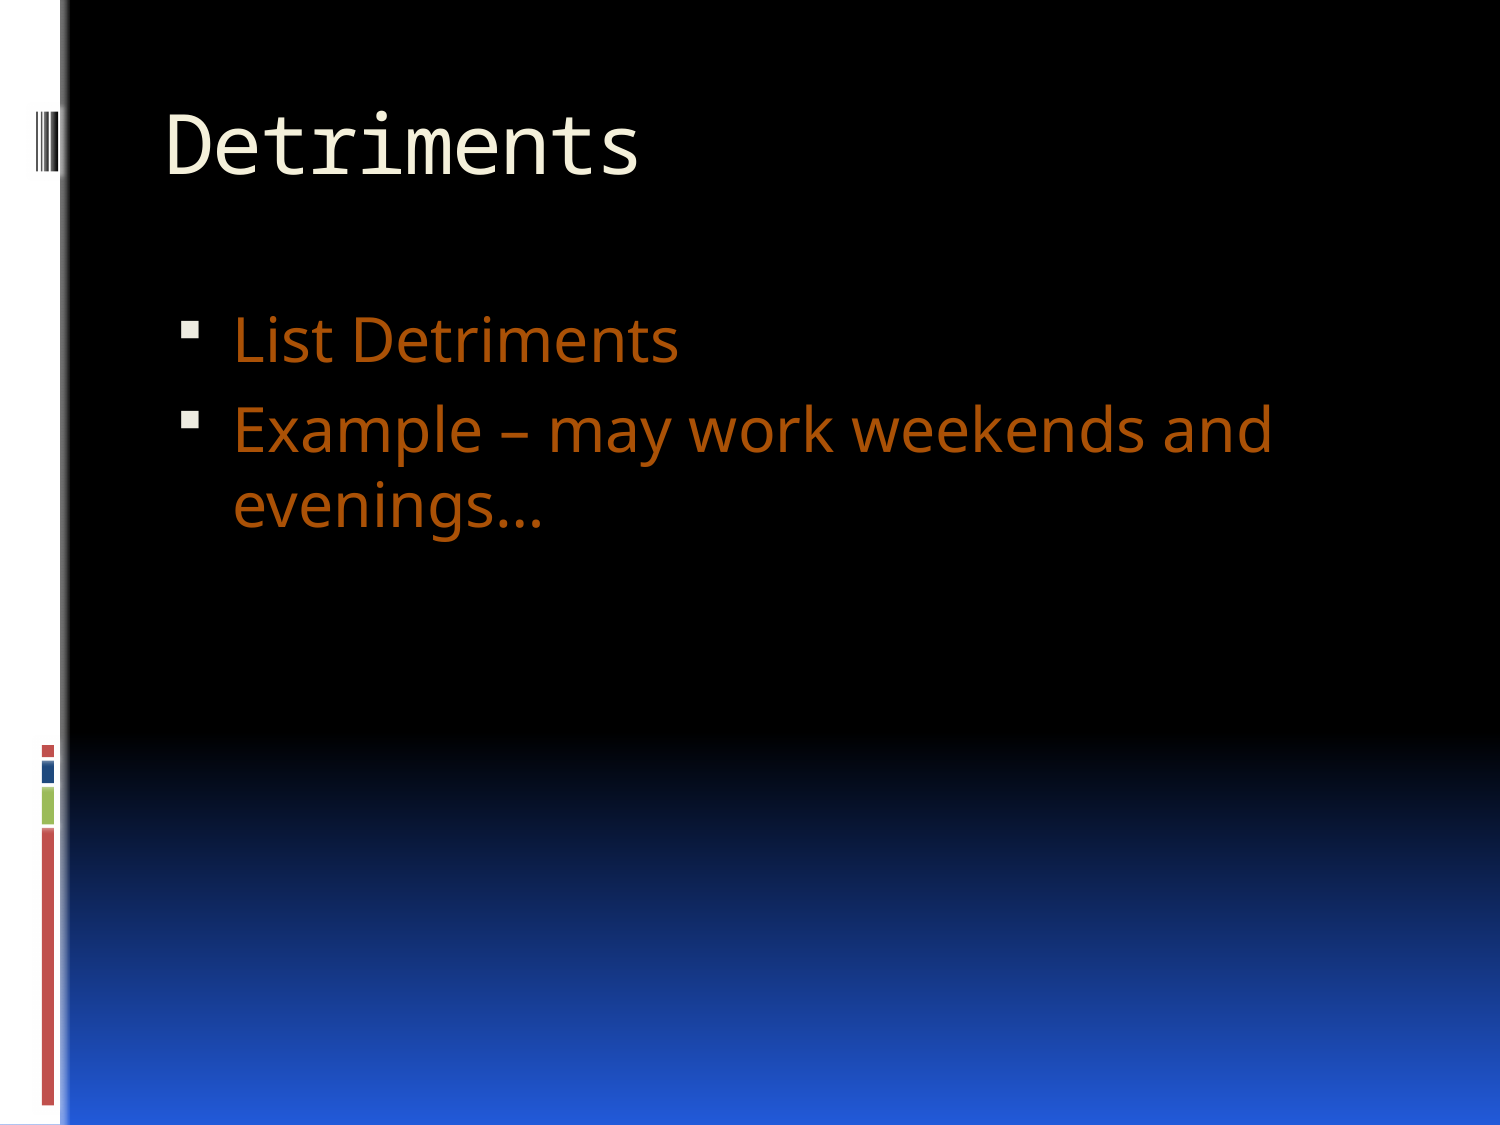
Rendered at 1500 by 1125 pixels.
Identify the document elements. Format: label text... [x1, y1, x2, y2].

list List Detriments Example – may work weekends and evenings… [149, 292, 1426, 1043]
title Detriments [150, 84, 1425, 235]
